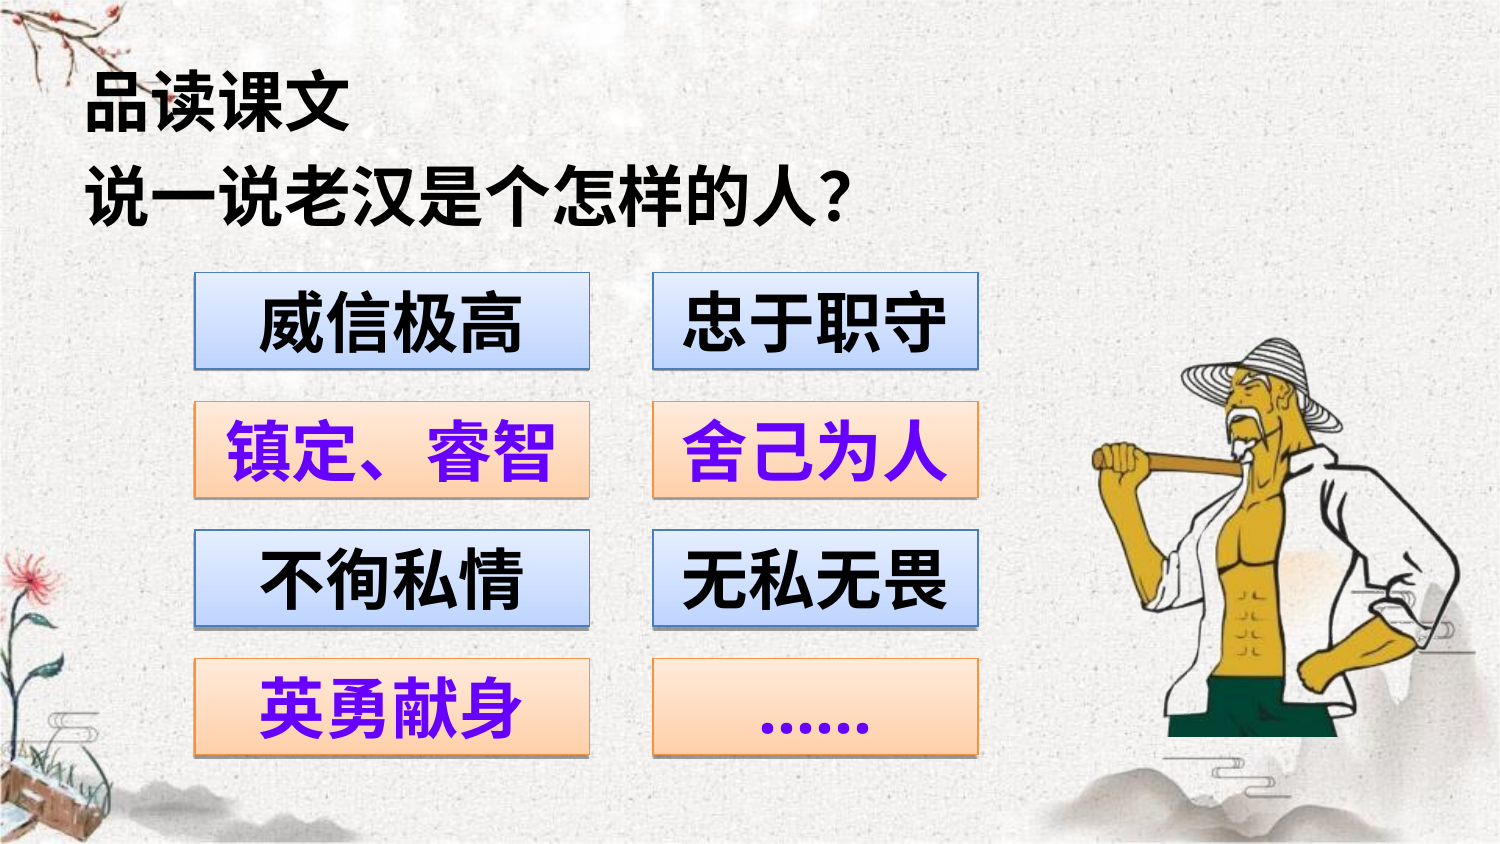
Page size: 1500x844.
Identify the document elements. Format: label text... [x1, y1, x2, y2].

text_box 说一说老汉是个怎样的人？ [69, 147, 1280, 243]
text_box 不徇私情 [194, 529, 590, 627]
text_box 品读课文 [69, 52, 433, 157]
text_box …… [652, 658, 978, 755]
text_box 忠于职守 [652, 272, 978, 369]
text_box 无私无畏 [652, 529, 978, 627]
picture [0, 0, 1500, 844]
text_box 舍己为人 [652, 401, 978, 498]
text_box 威信极高 [194, 272, 590, 369]
text_box 英勇献身 [194, 658, 590, 755]
text_box 镇定、睿智 [194, 401, 590, 498]
